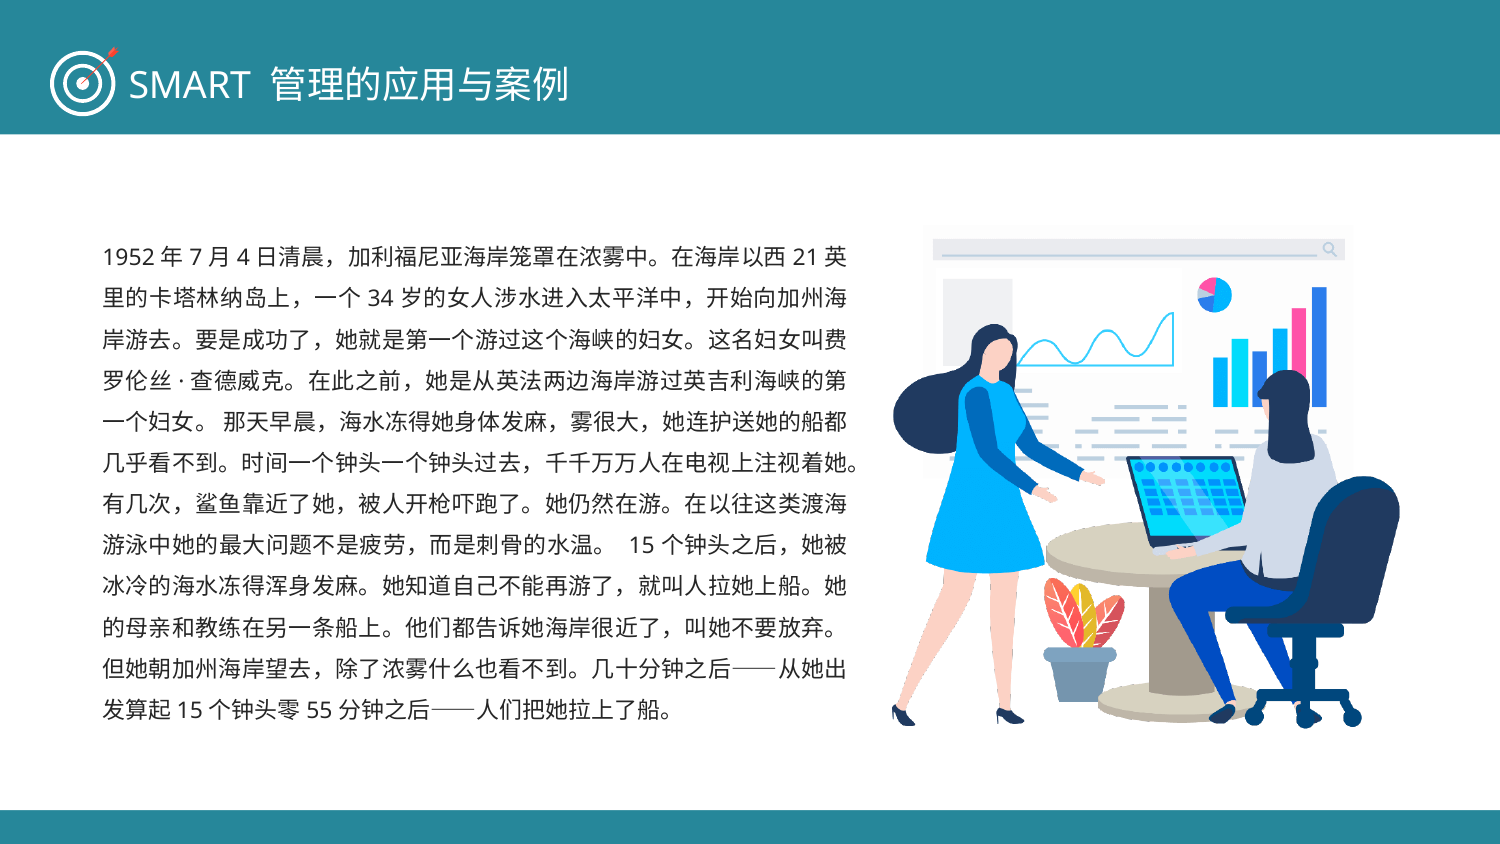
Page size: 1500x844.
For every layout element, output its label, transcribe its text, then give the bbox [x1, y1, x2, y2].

text_box 1952年7月4日清晨，加利福尼亚海岸笼罩在浓雾中。在海岸以西21英里的卡塔林纳岛上，一个34岁的女人涉水进入太平洋中，开始向加州海岸游去。要是成功了，她就是第一个游过这个海峡的妇女。这名妇女叫费罗伦丝·查德威克。在此之前，她是从英法两边海岸游过英吉利海峡的第一个妇女。 那天早晨，海水冻得她身体发麻，雾很大，她连护送她的船都几乎看不到。时间一个钟头一个钟头过去，千千万万人在电视上注视着她。有几次，鲨鱼靠近了她，被人开枪吓跑了。她仍然在游。在以往这类渡海游泳中她的最大问题不是疲劳，而是刺骨的水温。 15个钟头之后，她被冰冷的海水冻得浑身发麻。她知道自己不能再游了，就叫人拉她上船。她的母亲和教练在另一条船上。他们都告诉她海岸很近了，叫她不要放弃。但她朝加州海岸望去，除了浓雾什么也看不到。几十分钟之后——从她出发算起15个钟头零55分钟之后——人们把她拉上了船。 [87, 221, 812, 731]
picture [812, 146, 1475, 810]
